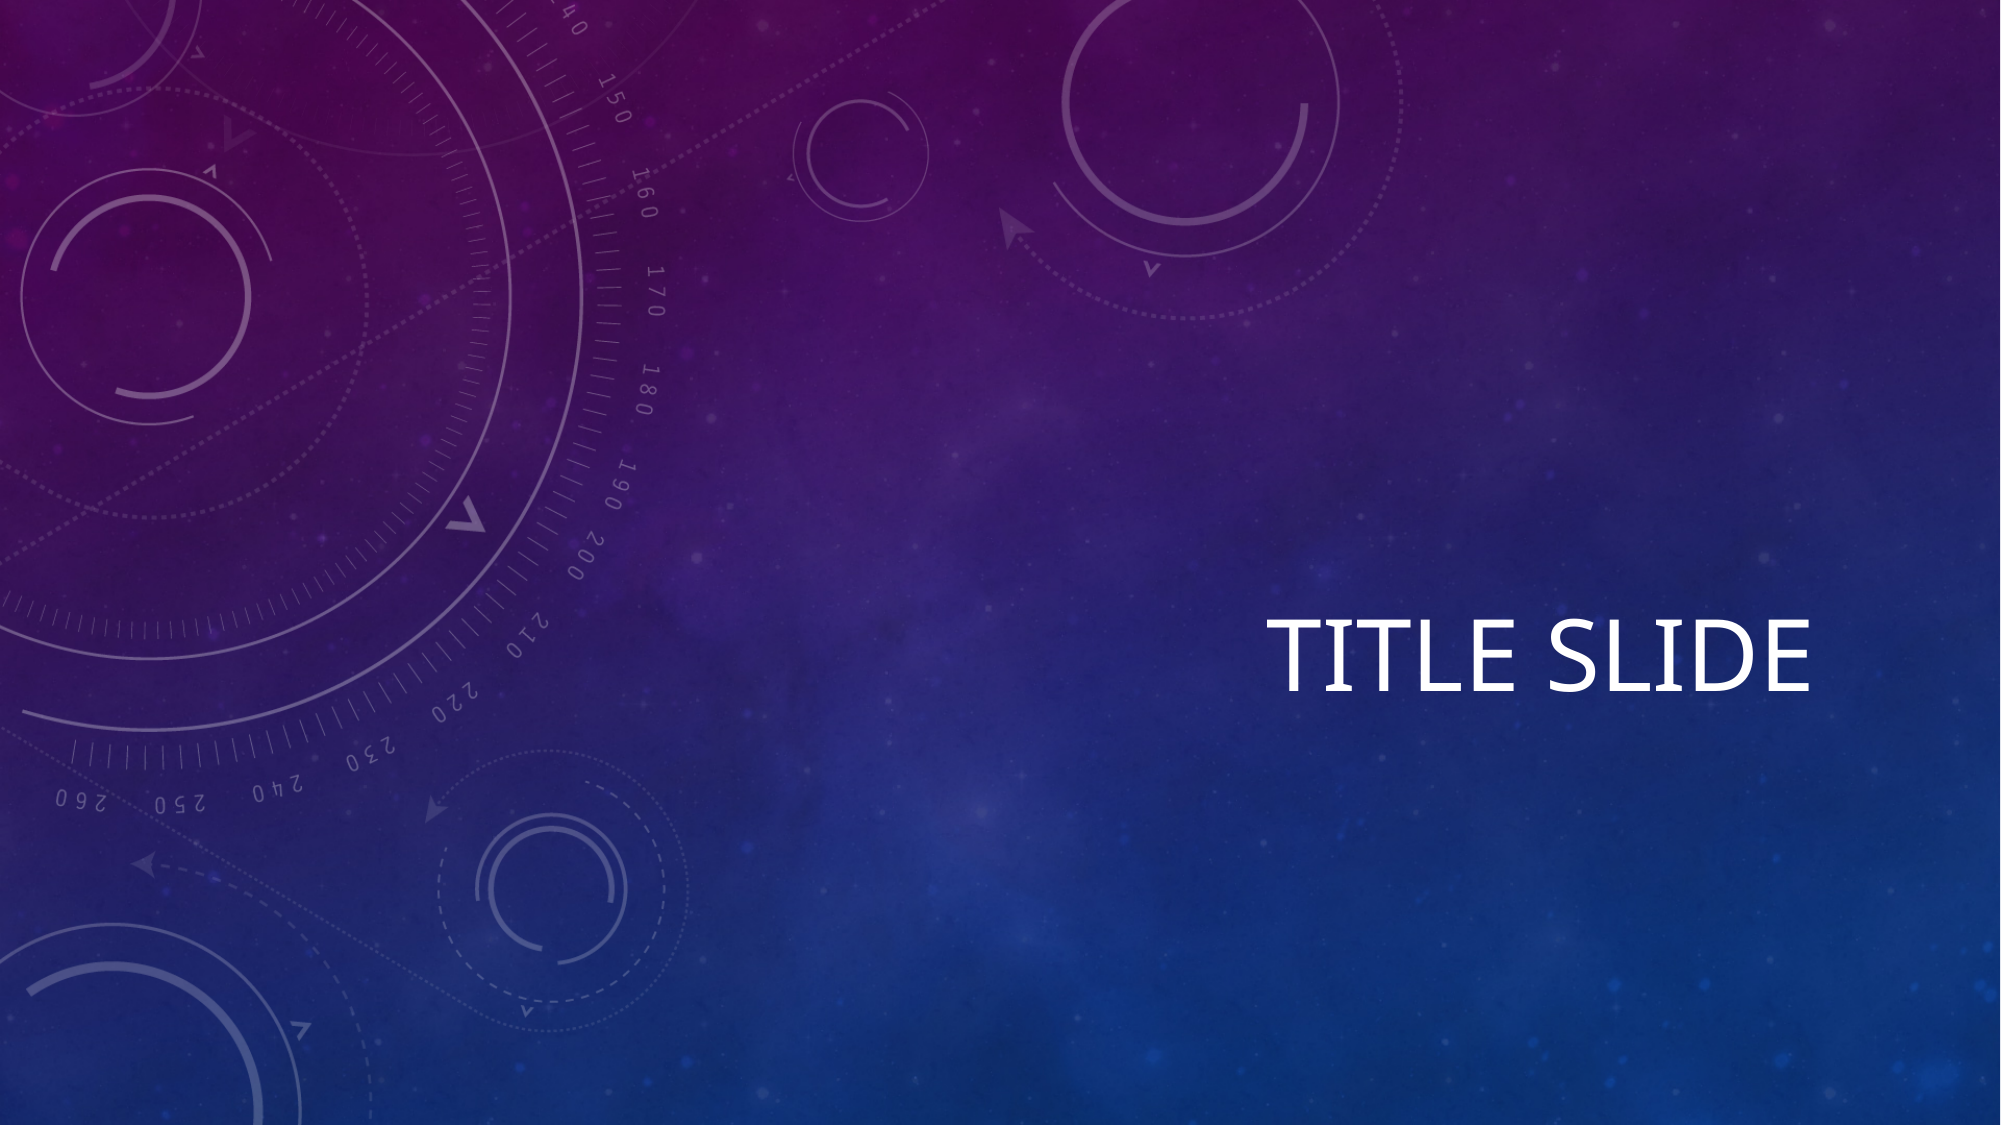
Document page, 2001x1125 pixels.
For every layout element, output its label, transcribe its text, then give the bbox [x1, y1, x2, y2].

title Title Slide [650, 322, 1831, 720]
picture [0, 0, 2001, 1125]
